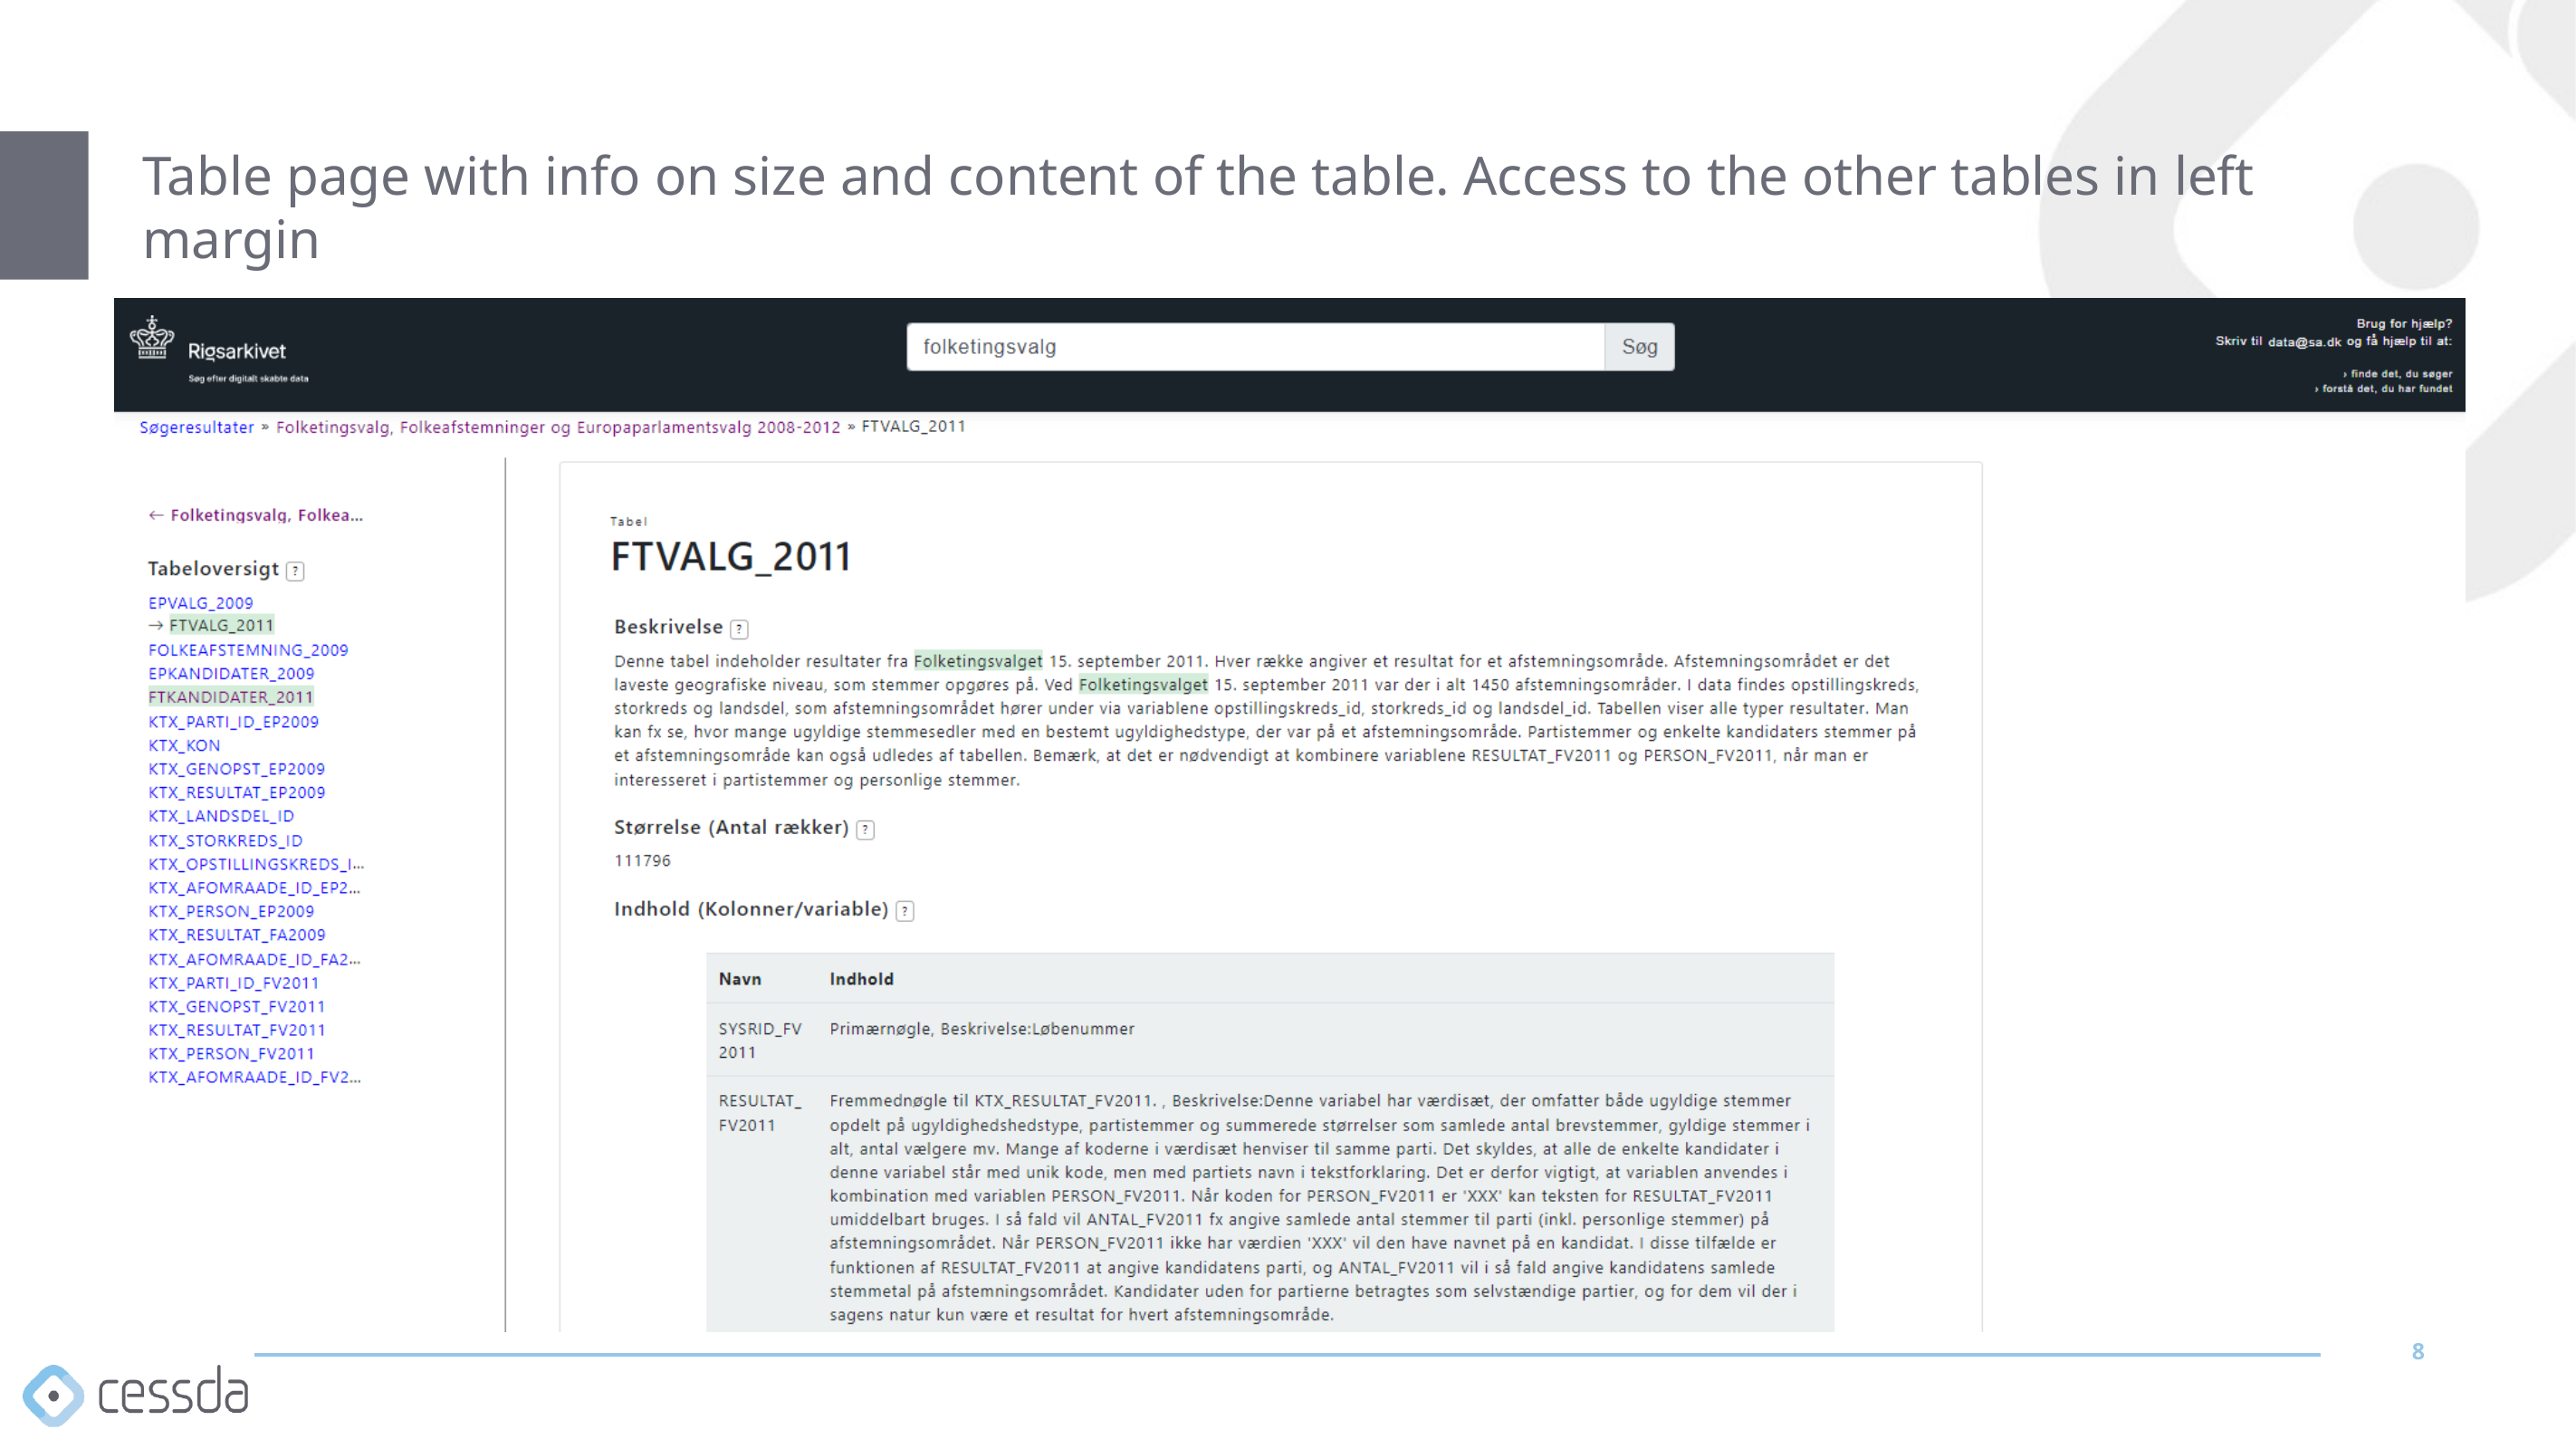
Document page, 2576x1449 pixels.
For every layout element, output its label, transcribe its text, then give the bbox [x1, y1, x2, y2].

title Table page with info on size and content of the table. Access to the other tables in left margin [135, 131, 2394, 280]
picture [0, 0, 2576, 1449]
slide_number 8 [2373, 1342, 2464, 1379]
